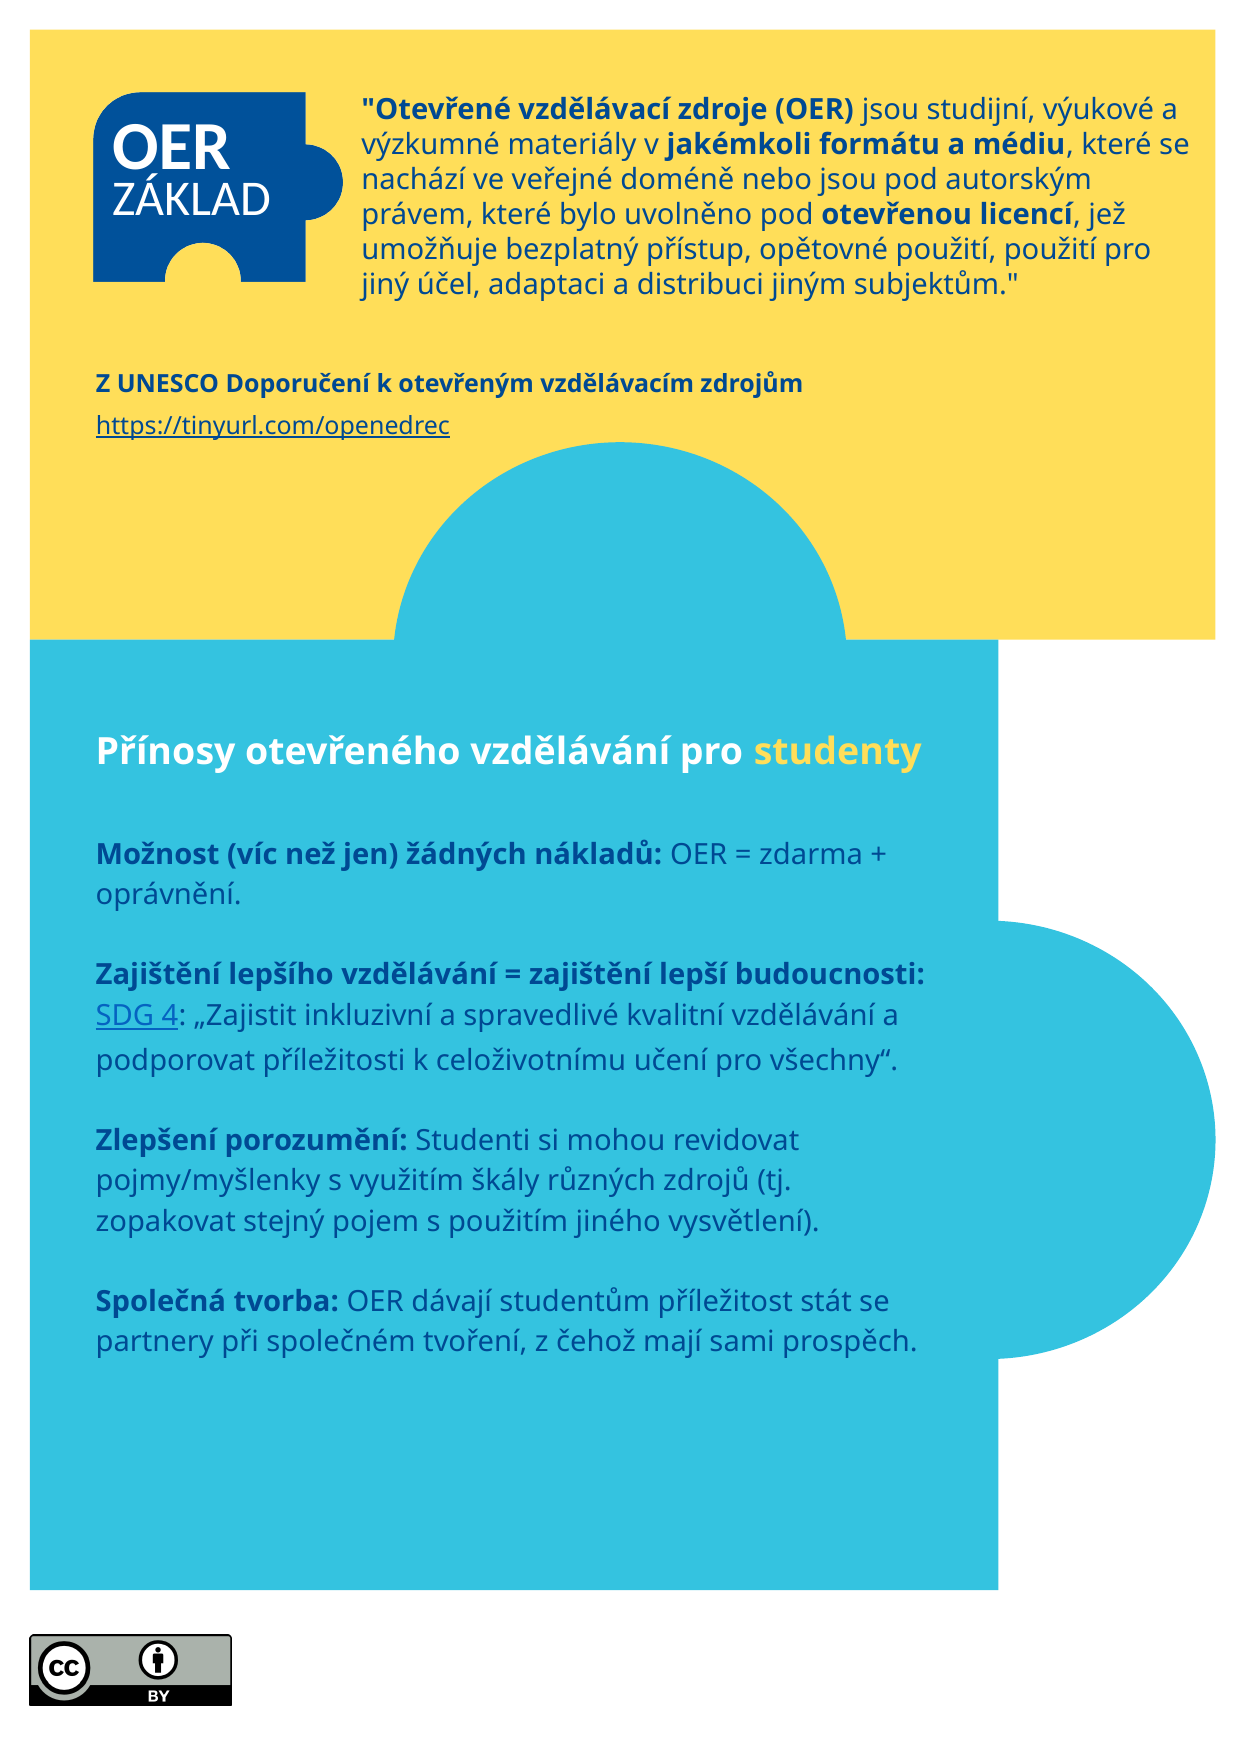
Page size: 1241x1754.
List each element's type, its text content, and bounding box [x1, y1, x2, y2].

text_box "Otevřené vzdělávací zdroje (OER) jsou studijní, výukové a výzkumné materiály v jakémkoli formátu a médiu, které se nachází ve veřejné doméně nebo jsou pod autorským právem, které bylo uvolněno pod otevřenou licencí, jež umožňuje bezplatný přístup, opětovné použití, použití pro jiný účel, adaptaci a distribuci jiným subjektům." [346, 75, 1206, 316]
text_box [948, 920, 1216, 1360]
picture [93, 92, 343, 282]
text_box [694, 453, 1216, 640]
text_box [29, 639, 999, 1591]
text_box [393, 442, 848, 712]
text_box [29, 29, 1216, 639]
picture [29, 1634, 233, 1706]
text_box Přínosy otevřeného vzdělávání pro studenty Možnost (víc než jen) žádných nákladů: OER = zdarma + oprávnění. Zajištění lepšího vzdělávání = zajištění lepší budoucnosti: SDG 4: „Zajistit inkluzivní a spravedlivé kvalitní vzdělávání a podporovat příležitosti k celoživotnímu učení pro všechny“. Zlepšení porozumění: Studenti si mohou revidovat pojmy/myšlenky s využitím škály různých zdrojů (tj. zopakovat stejný pojem s použitím jiného vysvětlení). Společná tvorba: OER dávají studentům příležitost stát se partnery při společném tvoření, z čehož mají sami prospěch. [80, 712, 948, 1373]
text_box Z UNESCO Doporučení k otevřeným vzdělávacím zdrojům https://tinyurl.com/openedrec [80, 365, 1241, 453]
